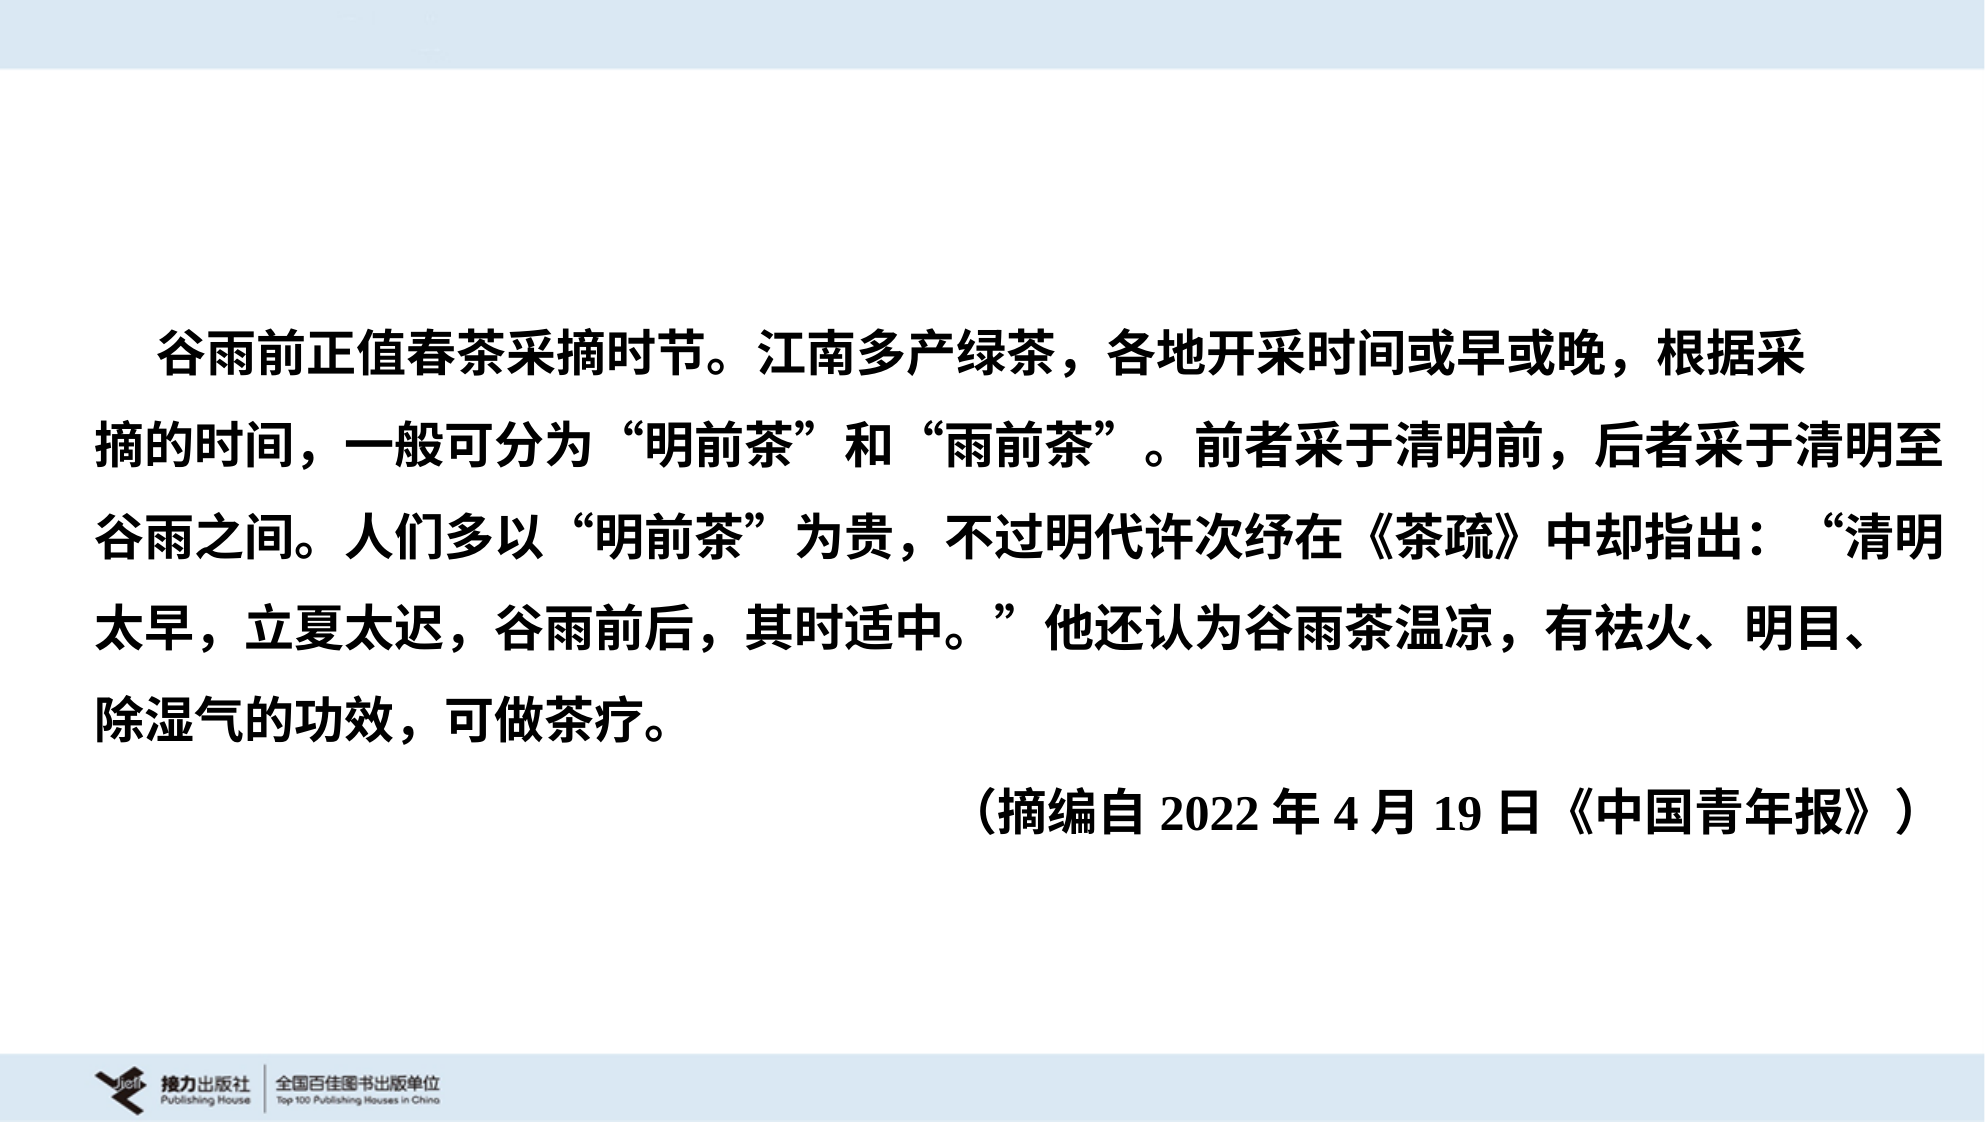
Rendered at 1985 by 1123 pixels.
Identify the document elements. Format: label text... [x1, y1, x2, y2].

text_box 谷雨前正值春茶采摘时节。江南多产绿茶，各地开采时间或早或晚，根据采 摘的时间，一般可分为“明前茶”和“雨前茶”。前者采于清明前，后者采于清明至 谷雨之间。人们多以“明前茶”为贵，不过明代许次纾在《茶疏》中却指出：“清明 太早，立夏太迟，谷雨前后，其时适中。”他还认为谷雨茶温凉，有祛火、明目、 除湿气的功效，可做茶疗。 （摘编自2022年4月19日《中国青年报》） [94, 290, 1892, 840]
picture [0, 0, 1985, 1122]
